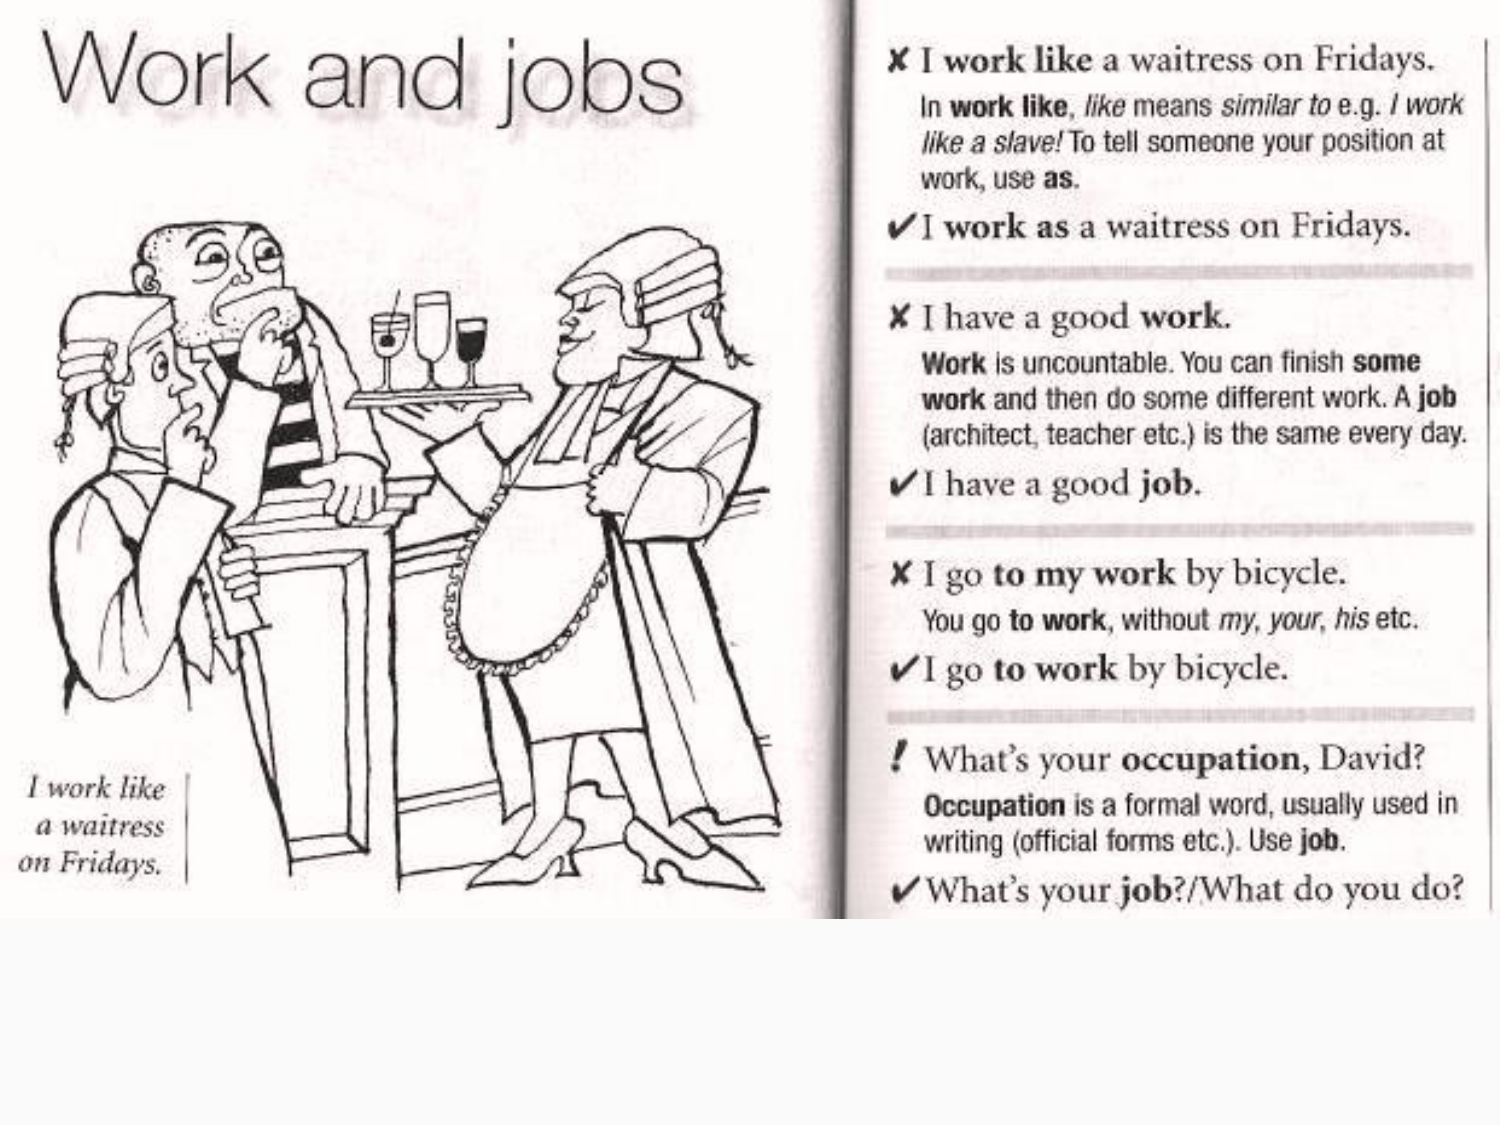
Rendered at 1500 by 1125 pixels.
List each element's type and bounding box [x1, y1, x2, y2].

picture [0, 0, 1500, 919]
